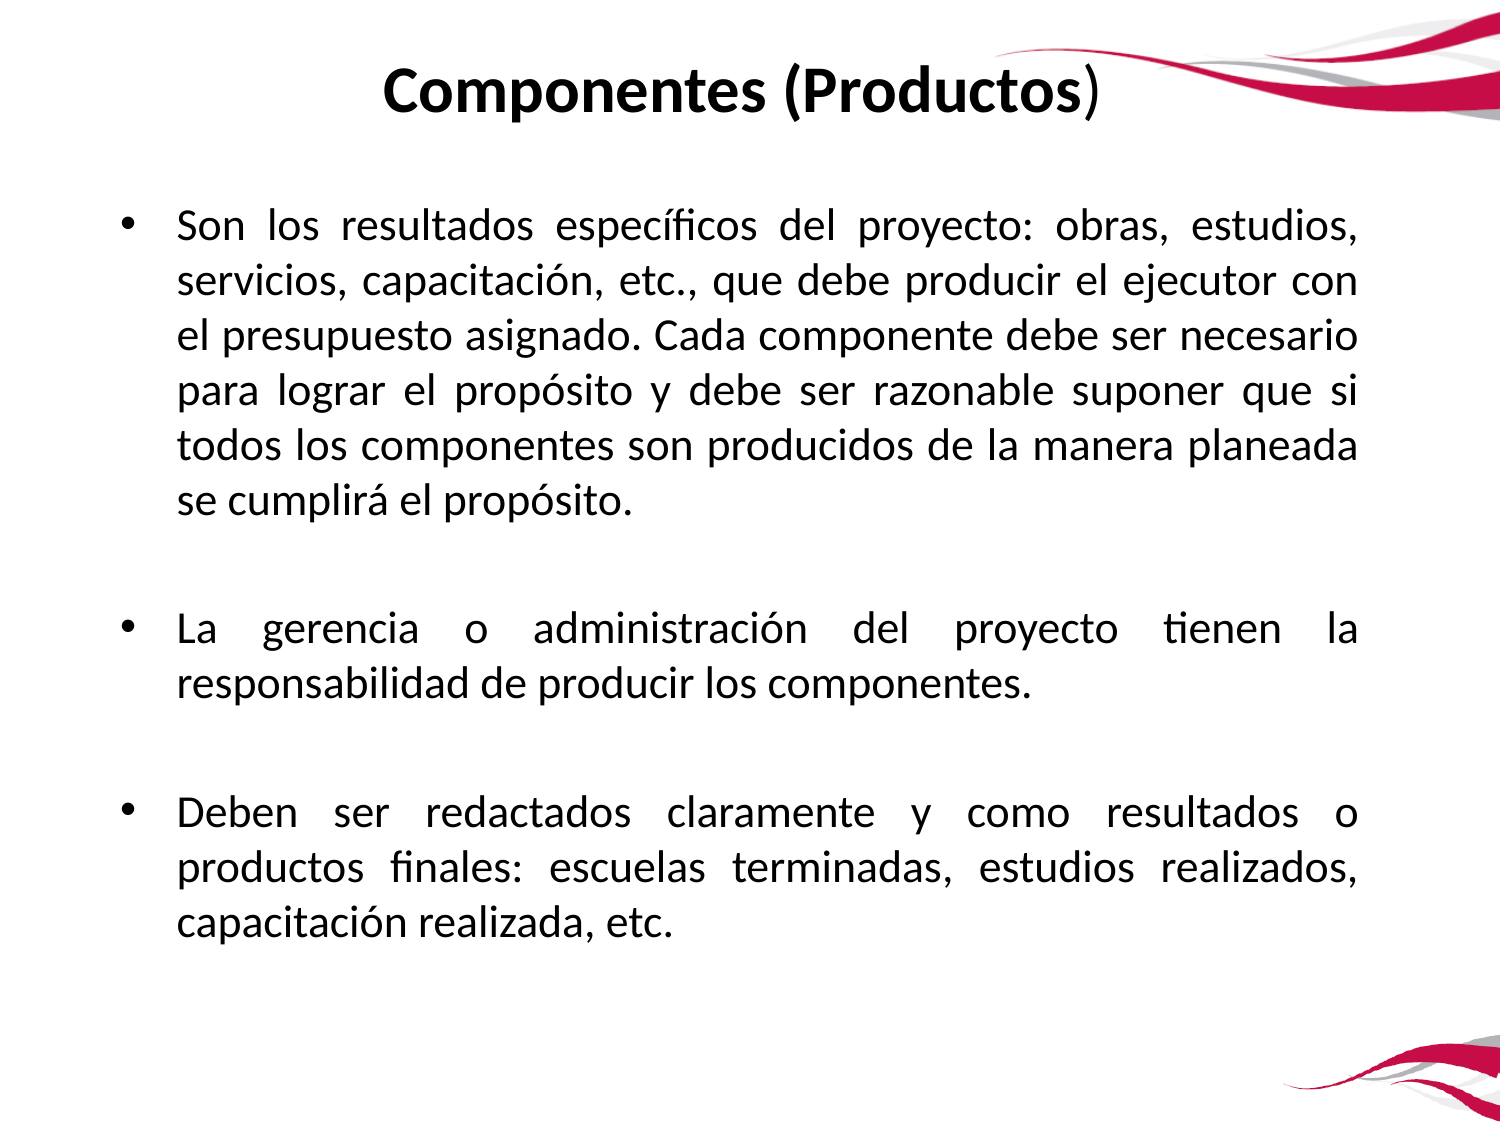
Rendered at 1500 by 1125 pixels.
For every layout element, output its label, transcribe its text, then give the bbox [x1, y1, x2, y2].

text_box Componentes (Productos) [105, 81, 1381, 170]
text_box Son los resultados específicos del proyecto: obras, estudios, servicios, capacitación, etc., que debe producir el ejecutor con el presupuesto asignado. Cada componente debe ser necesario para lograr el propósito y debe ser razonable suponer que si todos los componentes son producidos de la manera planeada se cumplirá el propósito. La gerencia o administración del proyecto tienen la responsabilidad de producir los componentes. Deben ser redactados claramente y como resultados o productos finales: escuelas terminadas, estudios realizados, capacitación realizada, etc. [105, 187, 1375, 950]
picture [920, 0, 1500, 140]
picture [1254, 1022, 1500, 1125]
